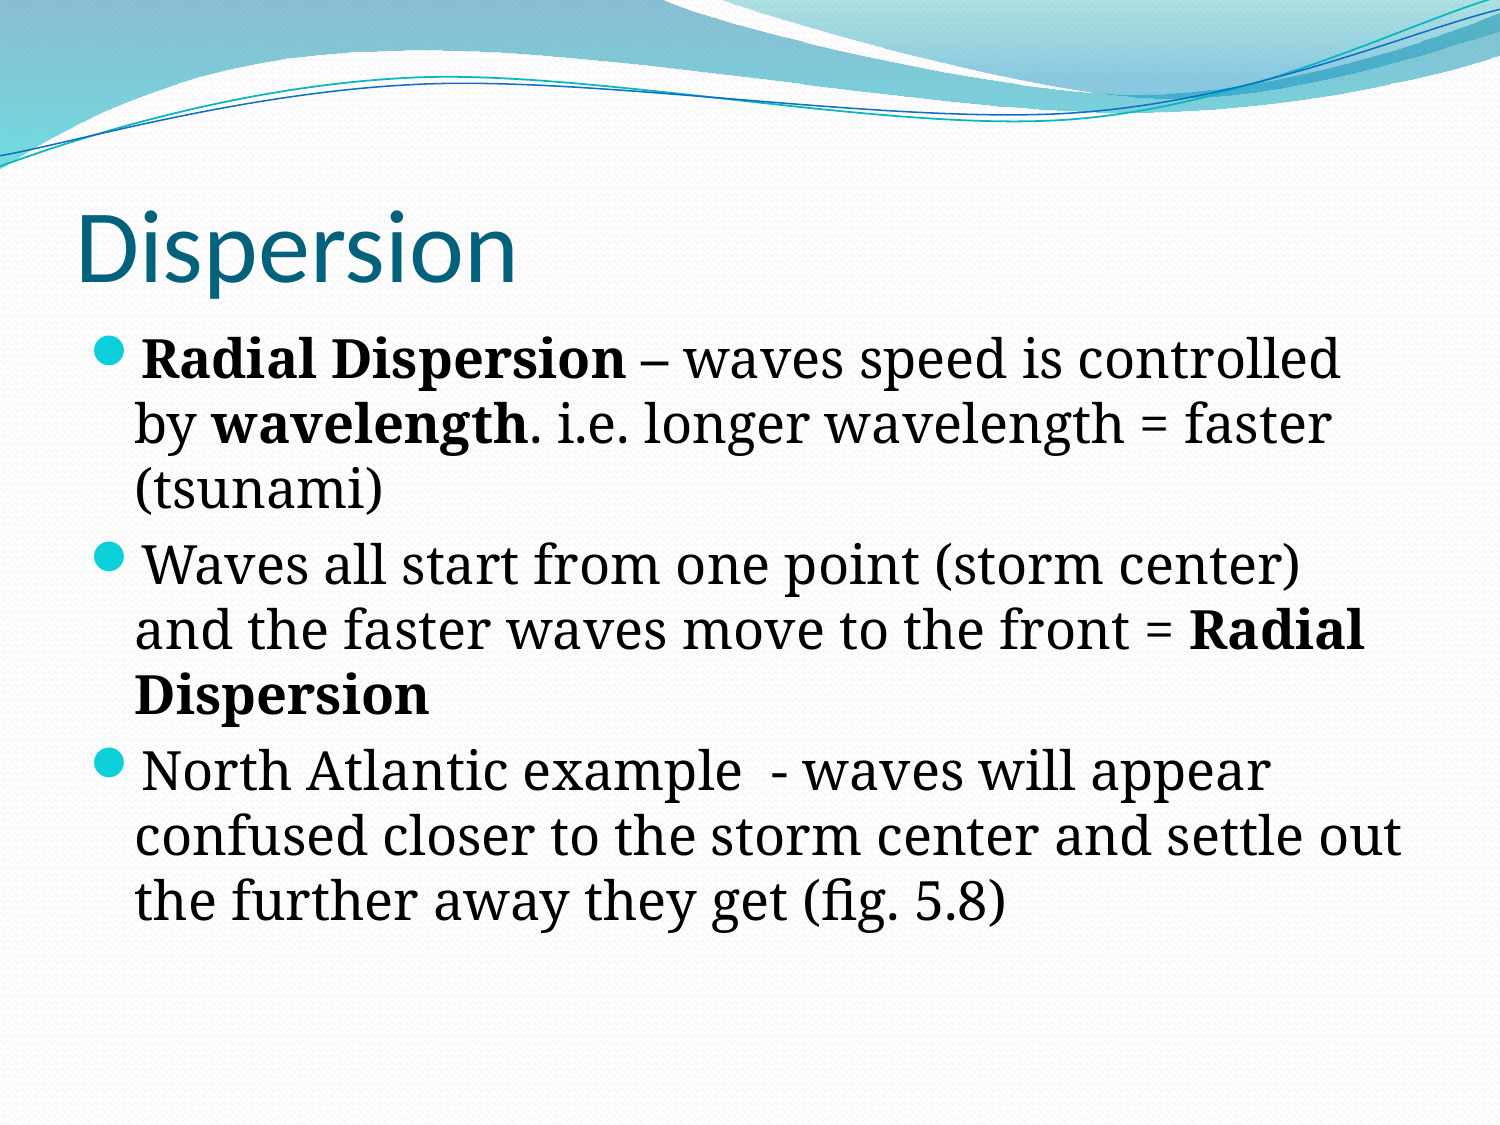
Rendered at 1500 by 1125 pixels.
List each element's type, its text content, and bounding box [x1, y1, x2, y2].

list Radial Dispersion – waves speed is controlled by wavelength. i.e. longer wavelength = faster (tsunami) Waves all start from one point (storm center) and the faster waves move to the front = Radial Dispersion North Atlantic example - waves will appear confused closer to the storm center and settle out the further away they get (fig. 5.8) [75, 317, 1425, 1038]
title Dispersion [75, 115, 1425, 303]
